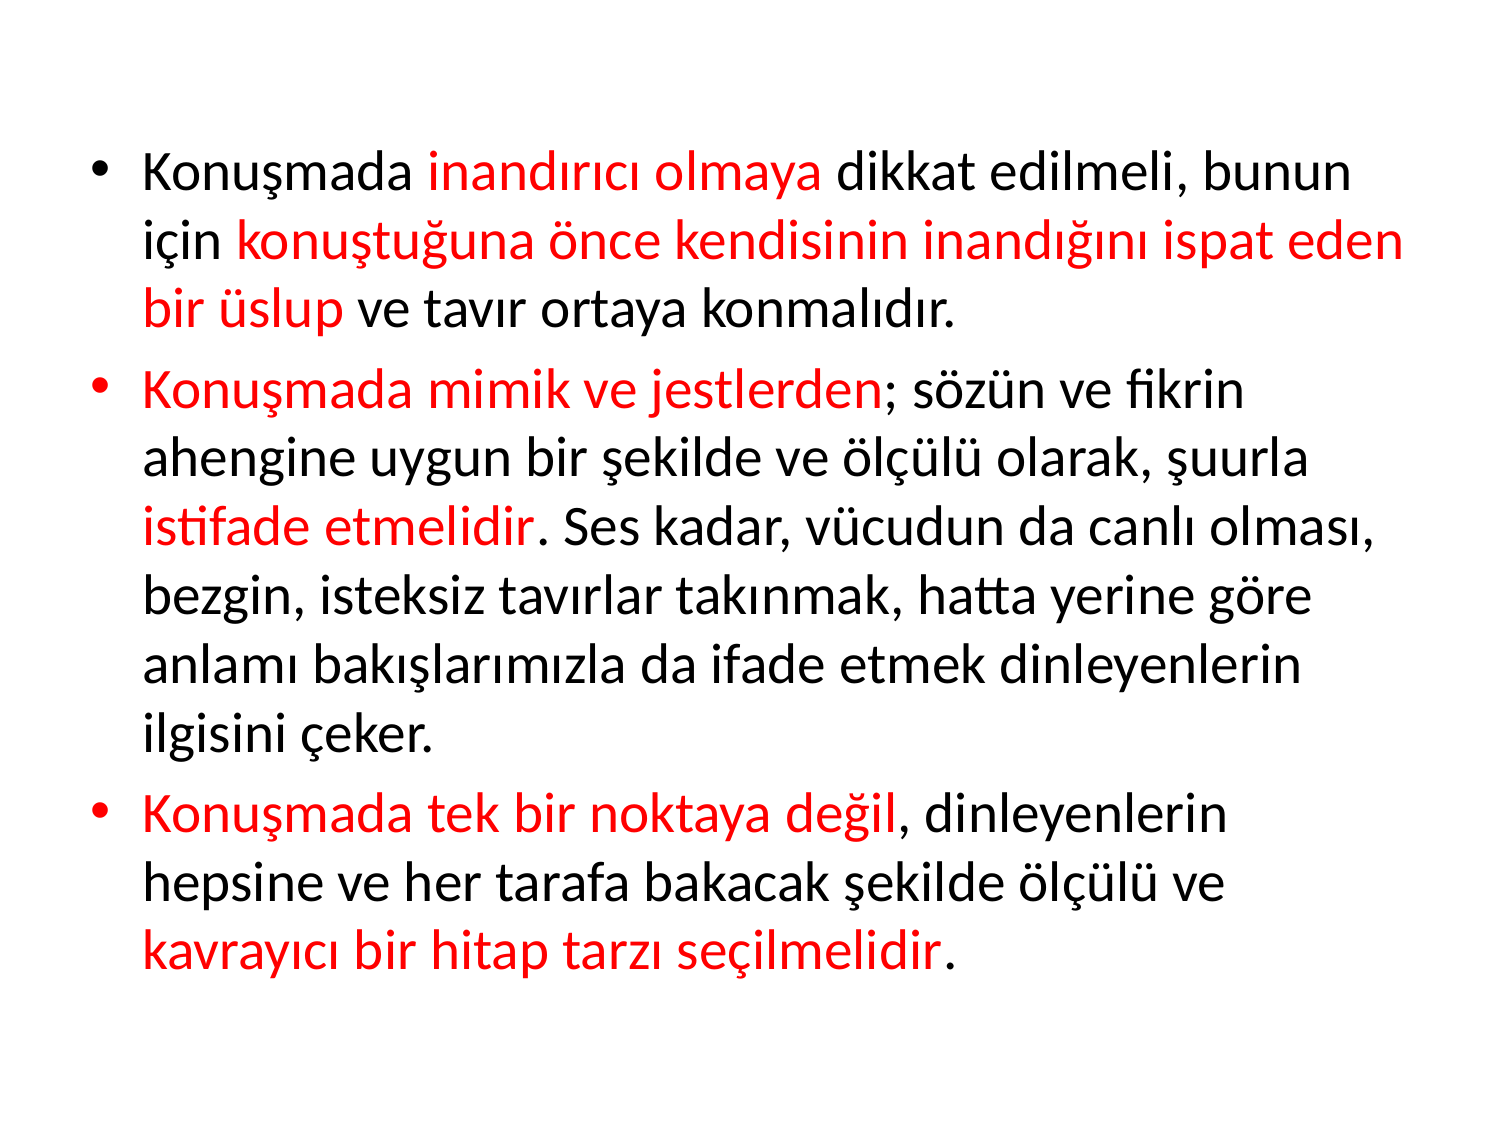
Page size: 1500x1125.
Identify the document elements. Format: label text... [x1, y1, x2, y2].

list Konuşmada inandırıcı olmaya dikkat edilmeli, bunun için konuştuğuna önce kendisinin inandığını ispat eden bir üslup ve tavır ortaya konmalıdır. Konuşmada mimik ve jestlerden; sözün ve fikrin ahengine uygun bir şekilde ve ölçülü olarak, şuurla istifade etmelidir. Ses kadar, vücudun da canlı olması, bezgin, isteksiz tavırlar takınmak, hatta yerine göre anlamı bakışlarımızla da ifade etmek dinleyenlerin ilgisini çeker. Konuşmada tek bir noktaya değil, dinleyenlerin hepsine ve her tarafa bakacak şekilde ölçülü ve kavrayıcı bir hitap tarzı seçilmelidir. [75, 125, 1425, 1005]
